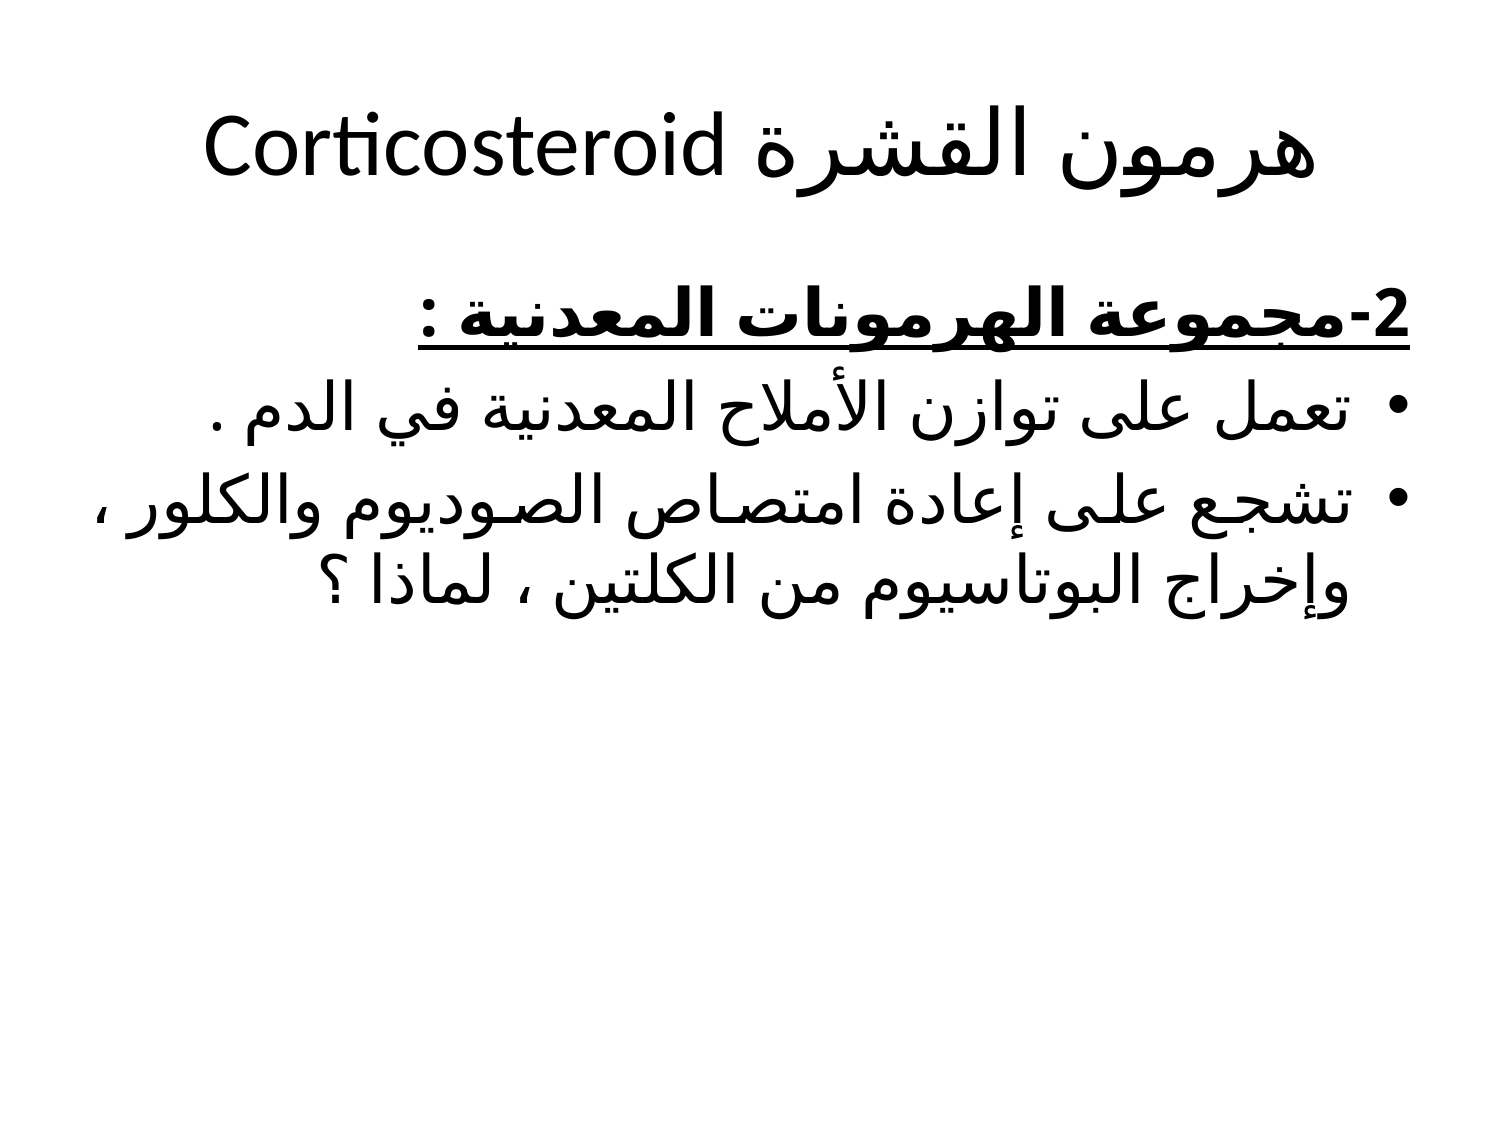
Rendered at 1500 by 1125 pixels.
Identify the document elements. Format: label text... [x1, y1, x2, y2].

list 2-مجموعة الهرمونات المعدنية : تعمل على توازن الأملاح المعدنية في الدم . تشجع على إعادة امتصاص الصوديوم والكلور ، وإخراج البوتاسيوم من الكلتين ، لماذا ؟ [75, 262, 1425, 1005]
title هرمون القشرة Corticosteroid [75, 45, 1425, 233]
